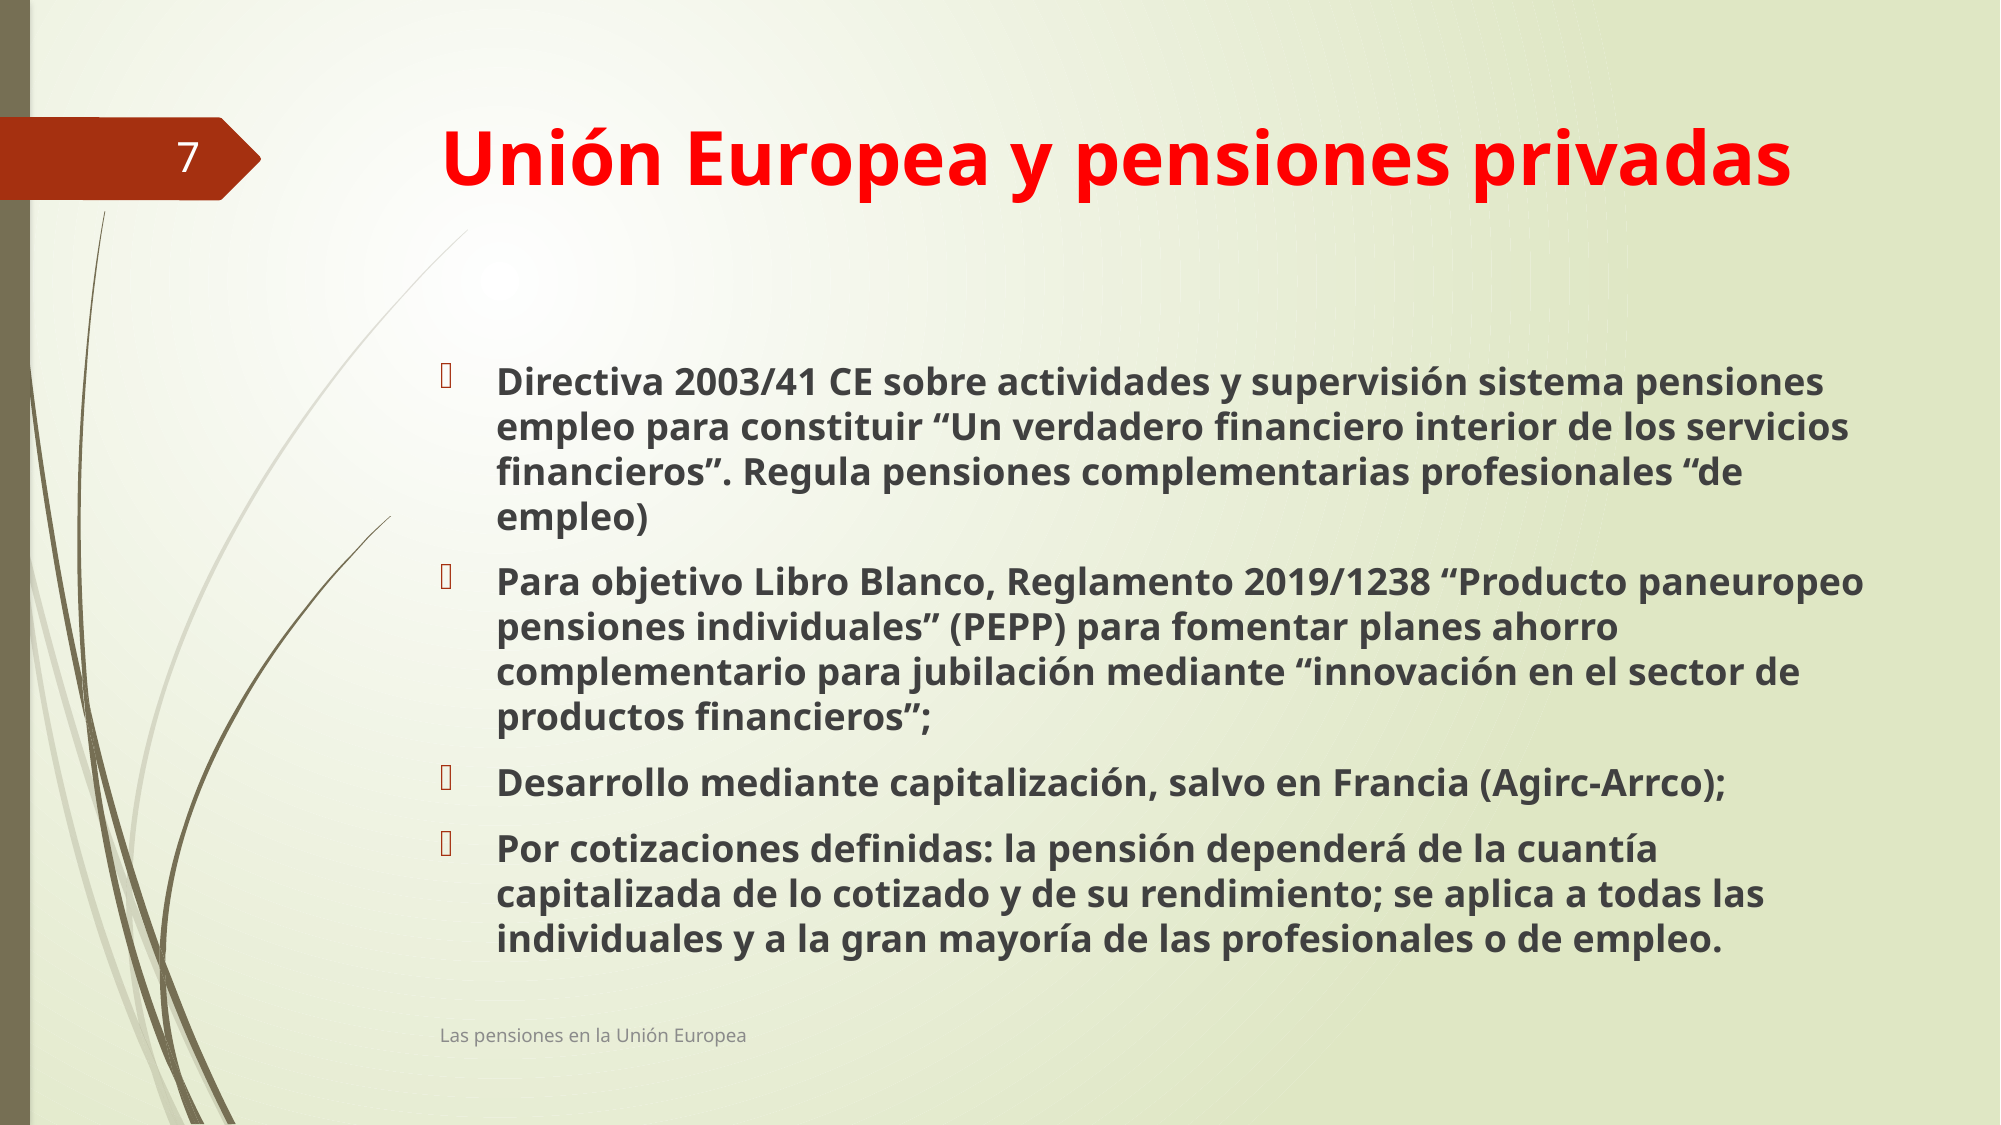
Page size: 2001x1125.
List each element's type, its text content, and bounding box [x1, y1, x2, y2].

slide_number 7 [87, 129, 216, 190]
footer Las pensiones en la Unión Europea [424, 1006, 1675, 1067]
title Unión Europea y pensiones privadas [425, 102, 1888, 313]
list Directiva 2003/41 CE sobre actividades y supervisión sistema pensiones empleo para constituir “Un verdadero financiero interior de los servicios financieros”. Regula pensiones complementarias profesionales “de empleo) Para objetivo Libro Blanco, Reglamento 2019/1238 “Producto paneuropeo pensiones individuales” (PEPP) para fomentar planes ahorro complementario para jubilación mediante “innovación en el sector de productos financieros”; Desarrollo mediante capitalización, salvo en Francia (Agirc-Arrco); Por cotizaciones definidas: la pensión dependerá de la cuantía capitalizada de lo cotizado y de su rendimiento; se aplica a todas las individuales y a la gran mayoría de las profesionales o de empleo. [424, 350, 1888, 970]
